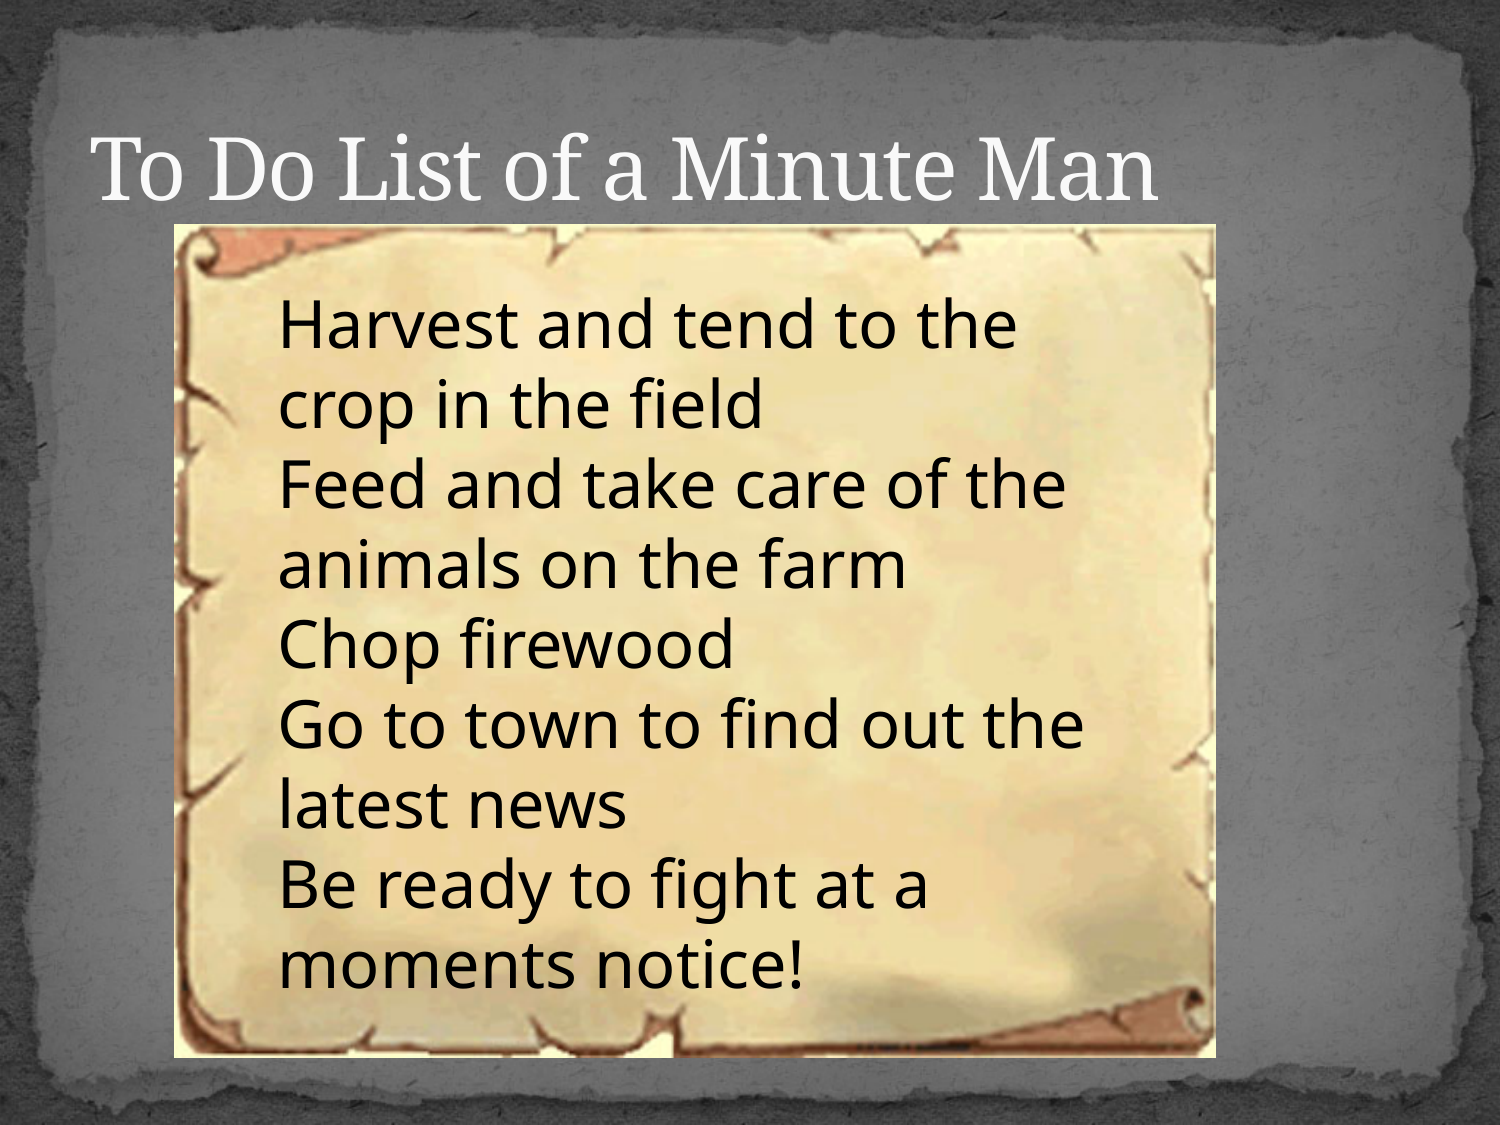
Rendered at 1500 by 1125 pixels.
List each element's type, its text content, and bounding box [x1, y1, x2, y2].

picture [174, 225, 1216, 1058]
title To Do List of a Minute Man [74, 24, 1425, 225]
